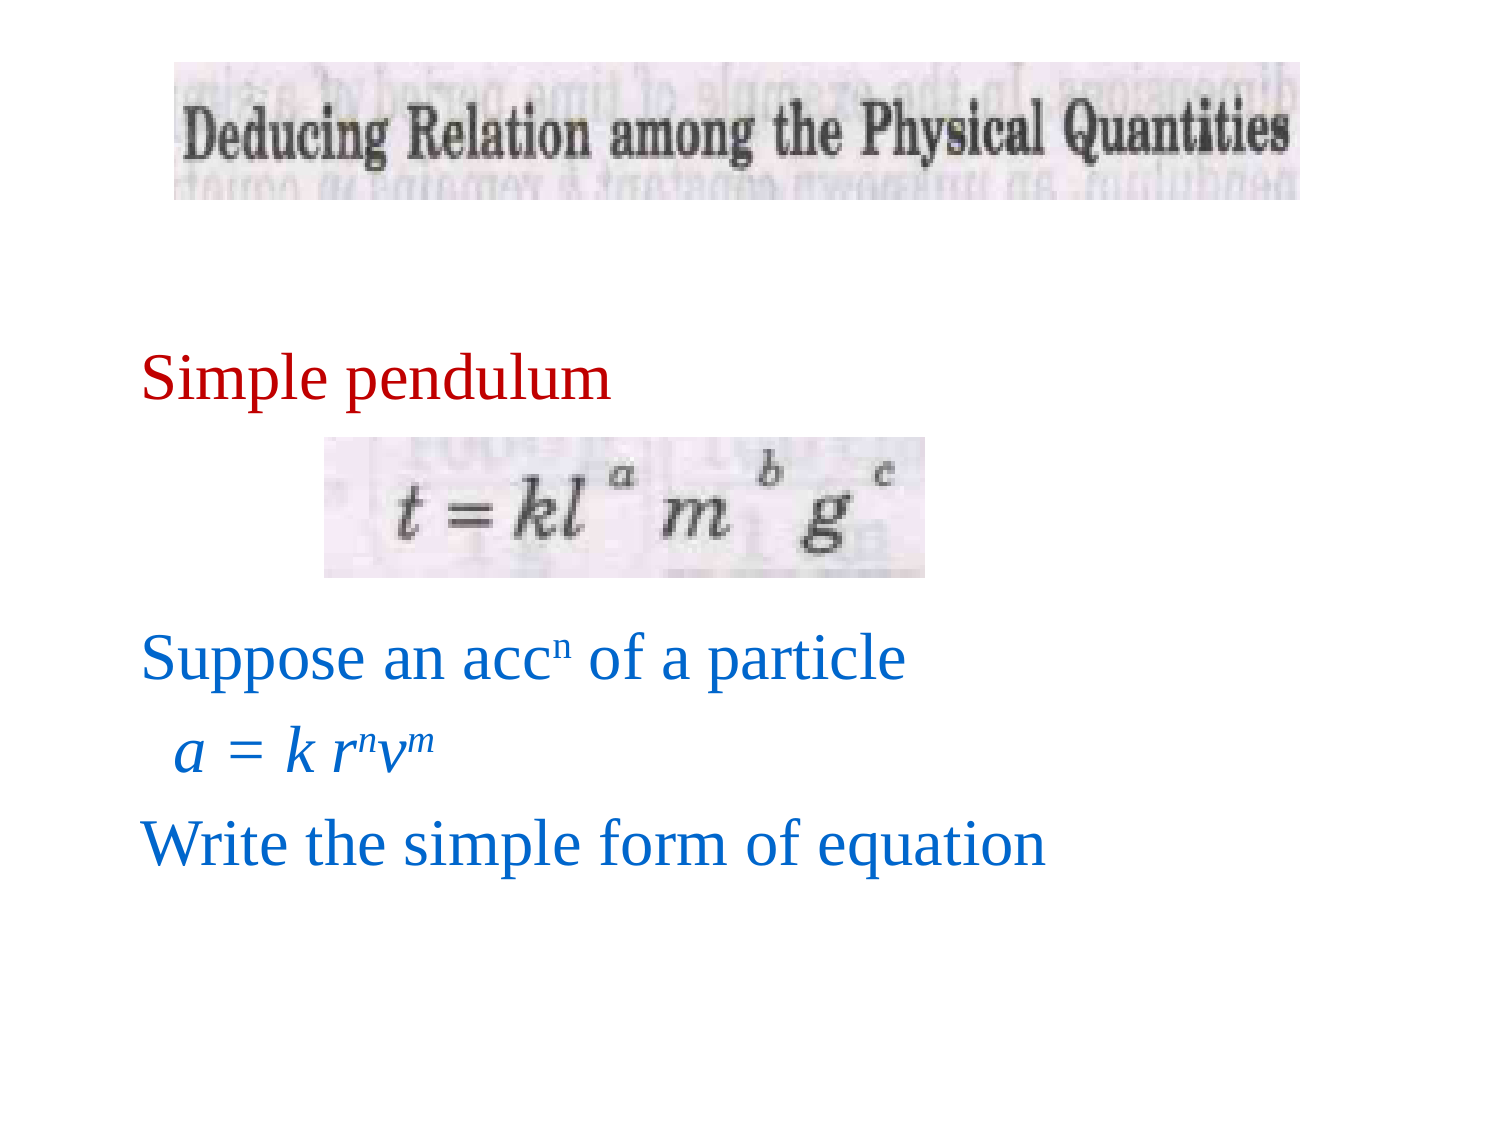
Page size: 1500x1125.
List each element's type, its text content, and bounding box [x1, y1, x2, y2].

picture [324, 437, 925, 579]
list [174, 62, 1301, 201]
subtitle Simple pendulum Suppose an accn of a particle a = k rnvm Write the simple form of equation [125, 324, 1275, 1025]
